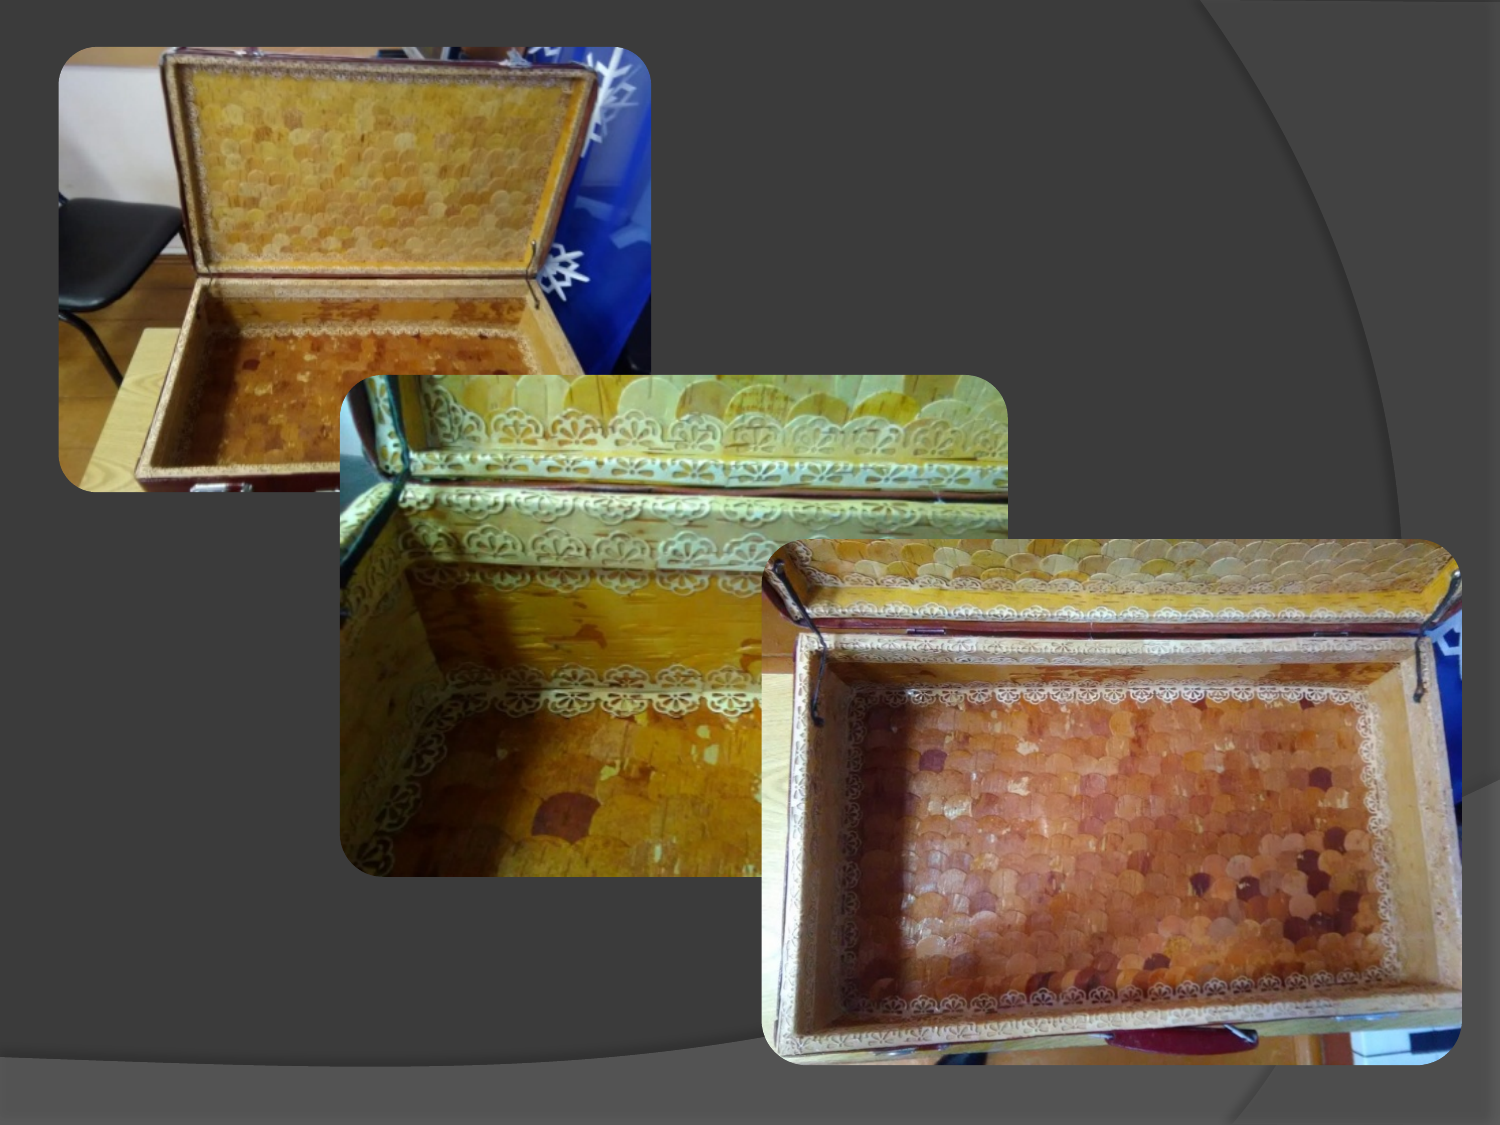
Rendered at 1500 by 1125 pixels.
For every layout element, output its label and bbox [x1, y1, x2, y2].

picture [339, 374, 1009, 877]
picture [58, 46, 652, 493]
picture [761, 538, 1463, 1066]
